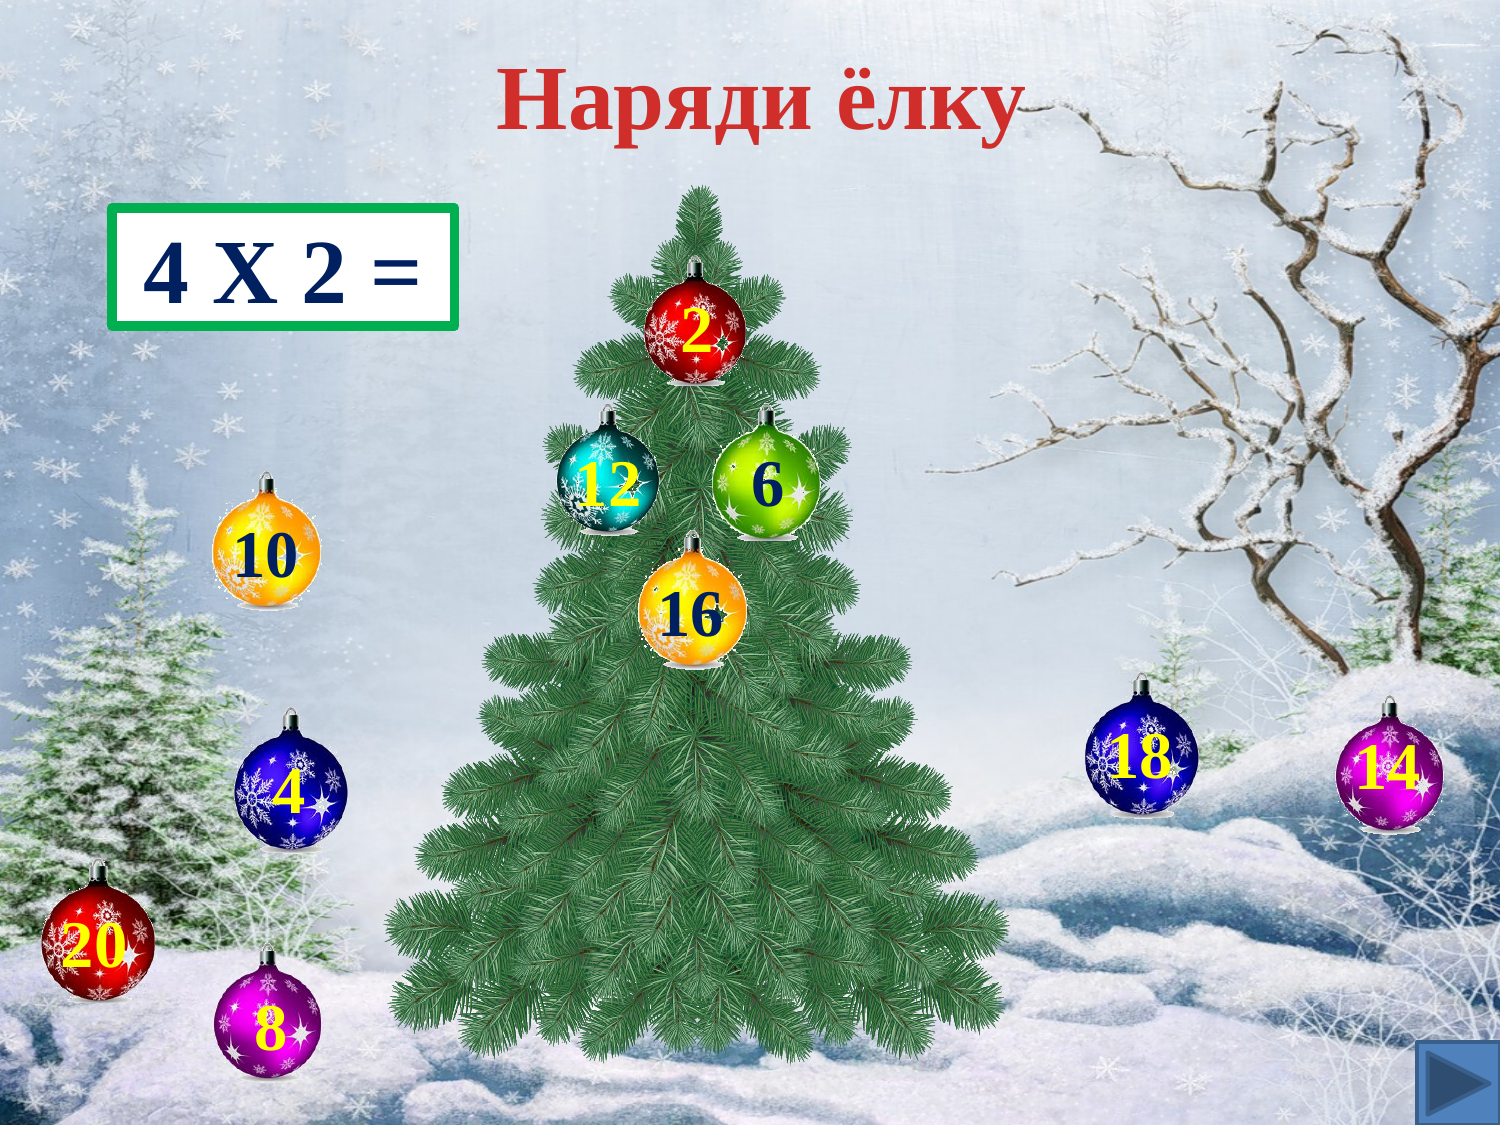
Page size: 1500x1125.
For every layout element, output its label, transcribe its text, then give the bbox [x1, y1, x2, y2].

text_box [631, 526, 751, 671]
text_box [702, 396, 833, 541]
text_box [1415, 1040, 1500, 1125]
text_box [643, 255, 751, 386]
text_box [537, 396, 680, 540]
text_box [182, 467, 349, 612]
text_box 4 Х 2 = [110, 206, 378, 328]
picture [0, 0, 1500, 1125]
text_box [229, 703, 349, 856]
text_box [1316, 692, 1459, 836]
text_box Наряди ёлку [218, 30, 1306, 156]
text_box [206, 940, 337, 1084]
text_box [1080, 668, 1200, 820]
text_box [40, 857, 160, 1003]
